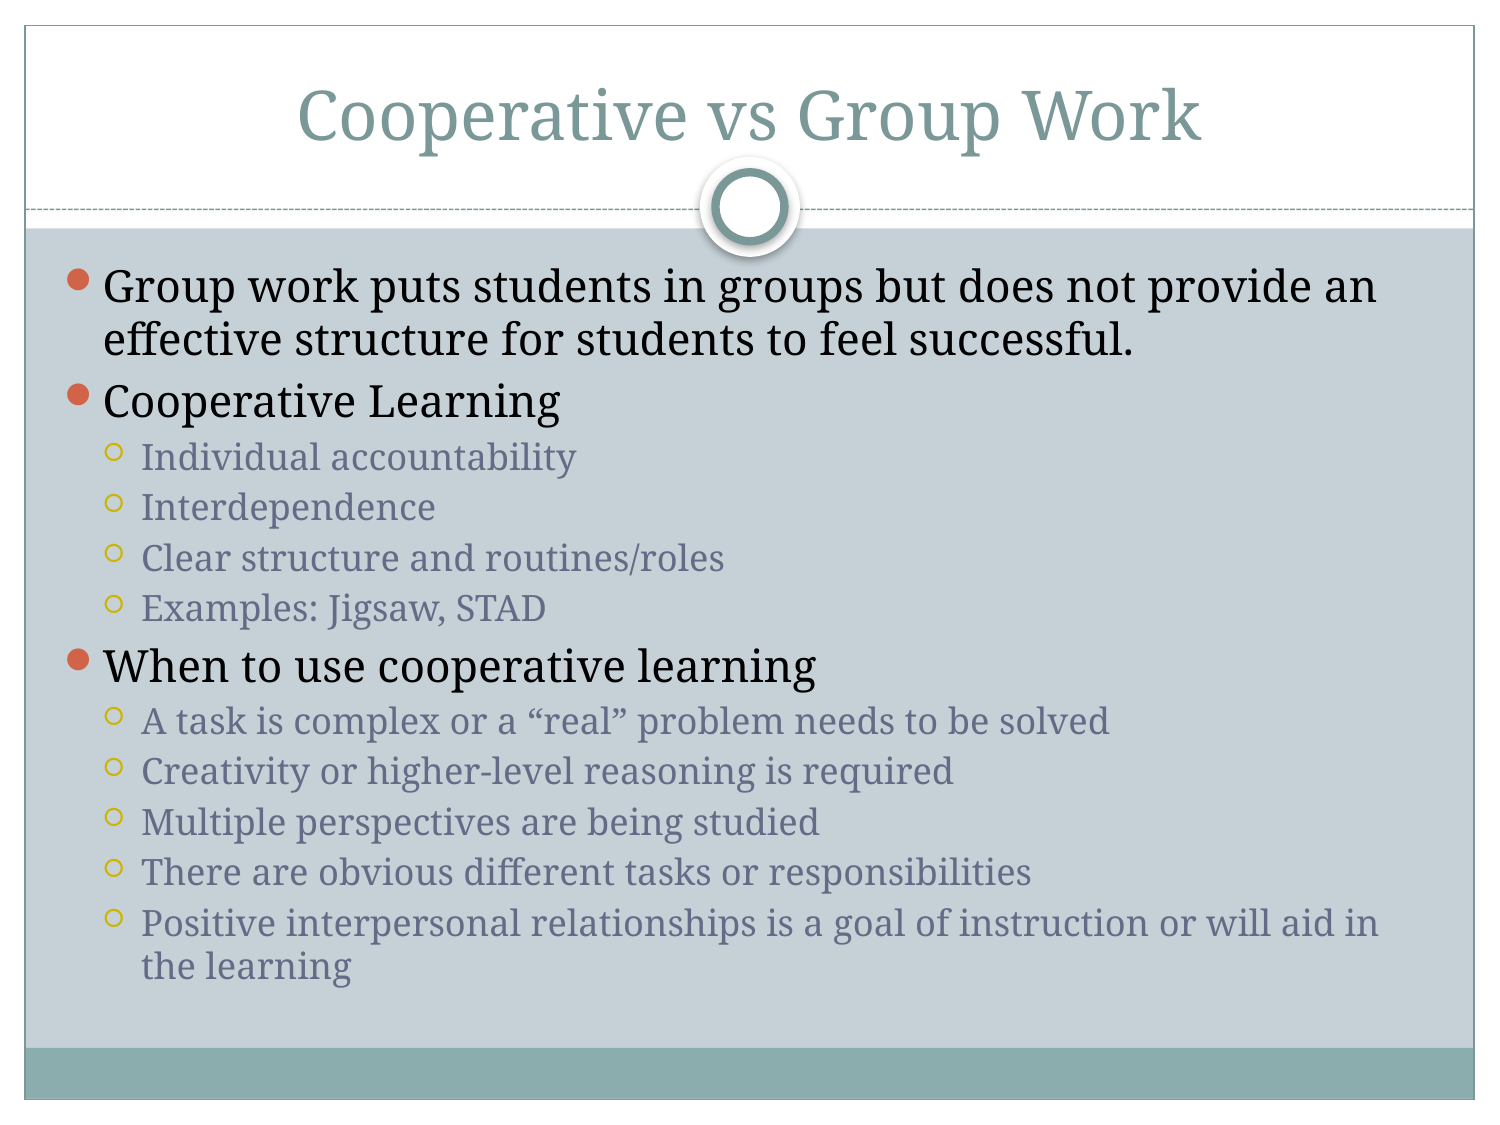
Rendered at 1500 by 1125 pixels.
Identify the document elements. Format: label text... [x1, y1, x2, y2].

list Group work puts students in groups but does not provide an effective structure for students to feel successful. Cooperative Learning Individual accountability Interdependence Clear structure and routines/roles Examples: Jigsaw, STAD When to use cooperative learning A task is complex or a “real” problem needs to be solved Creativity or higher-level reasoning is required Multiple perspectives are being studied There are obvious different tasks or responsibilities Positive interpersonal relationships is a goal of instruction or will aid in the learning [49, 250, 1445, 1001]
title Cooperative vs Group Work [49, 37, 1450, 162]
